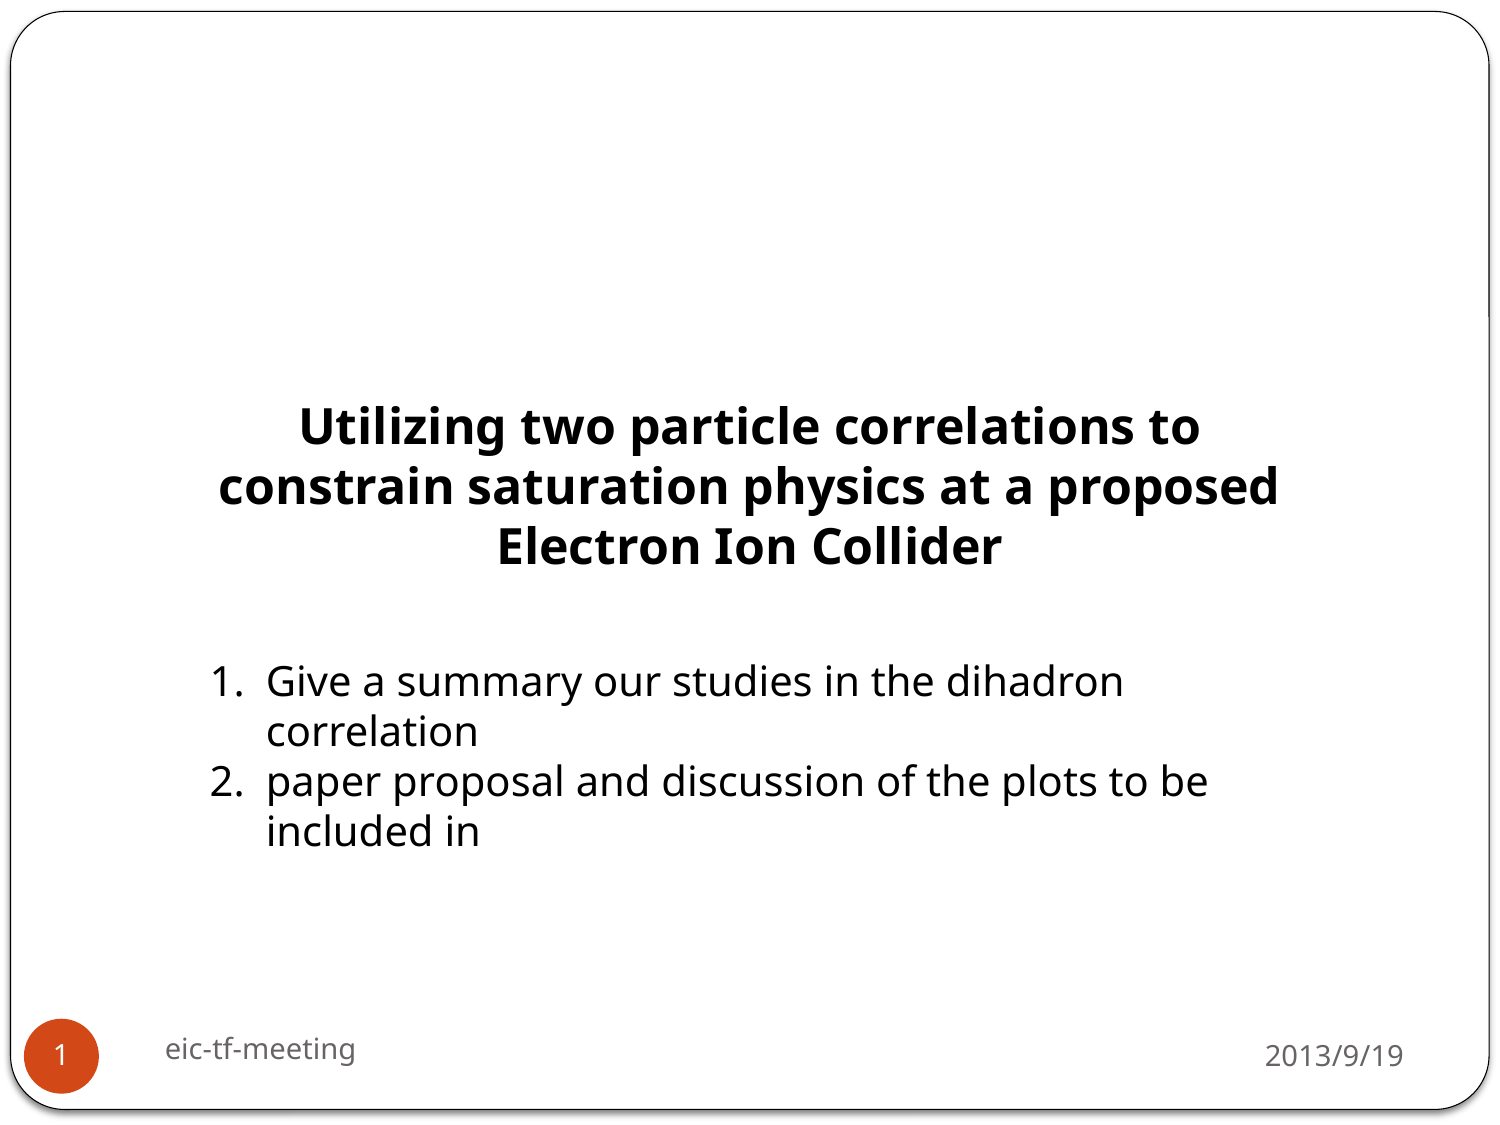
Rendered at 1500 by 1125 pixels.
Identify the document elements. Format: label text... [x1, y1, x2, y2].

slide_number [1012, 1015, 1419, 1094]
slide_number 1 [23, 1018, 99, 1094]
text_box Utilizing two particle correlations to constrain saturation physics at a proposed Electron Ion Collider [177, 387, 1323, 582]
footer eic-tf-meeting [150, 1012, 800, 1088]
text_box Give a summary our studies in the dihadron correlation paper proposal and discussion of the plots to be included in [194, 647, 1306, 862]
